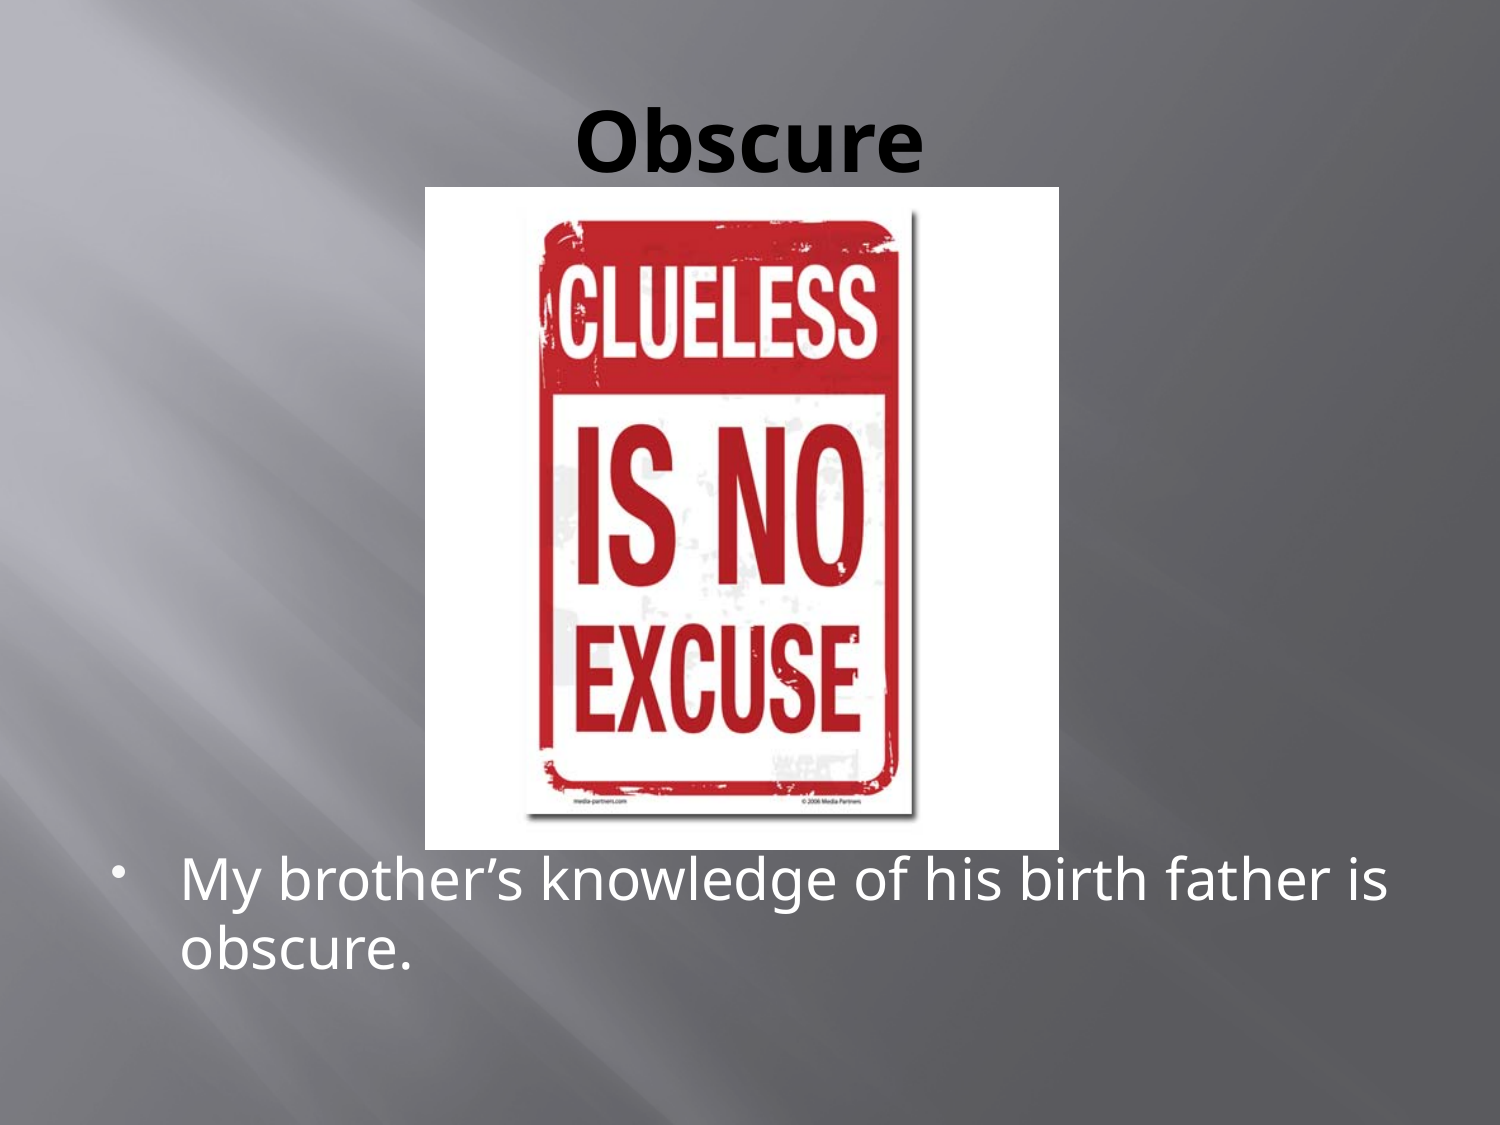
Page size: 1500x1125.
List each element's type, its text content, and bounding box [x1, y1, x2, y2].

list My brother’s knowledge of his birth father is obscure. [75, 262, 1425, 1035]
picture [424, 187, 1059, 851]
title Obscure [75, 45, 1425, 233]
